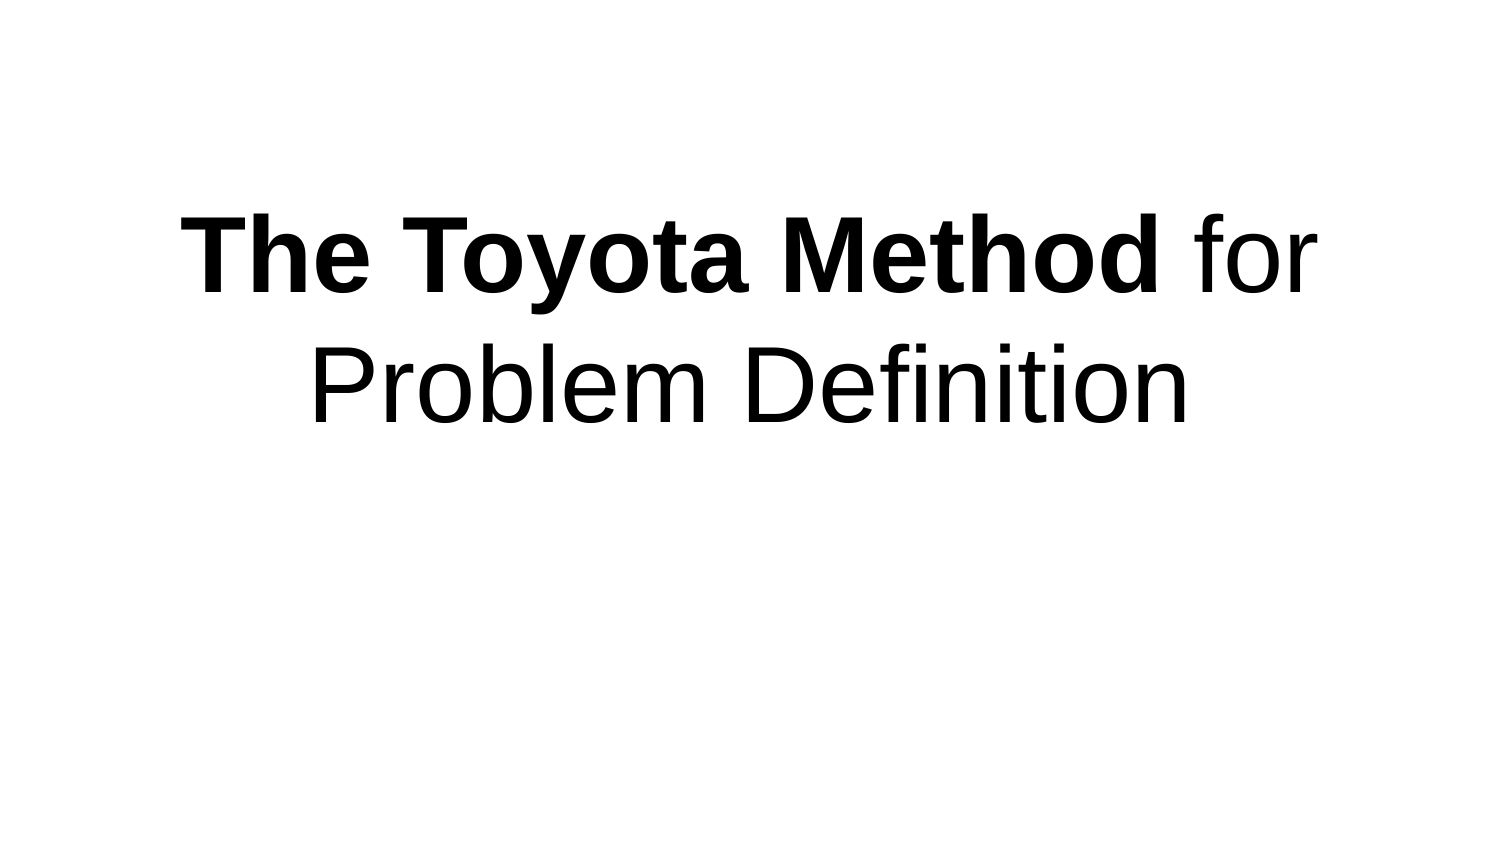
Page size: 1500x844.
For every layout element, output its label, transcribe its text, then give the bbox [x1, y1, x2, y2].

title The Toyota Method for Problem Definition [51, 122, 1449, 459]
